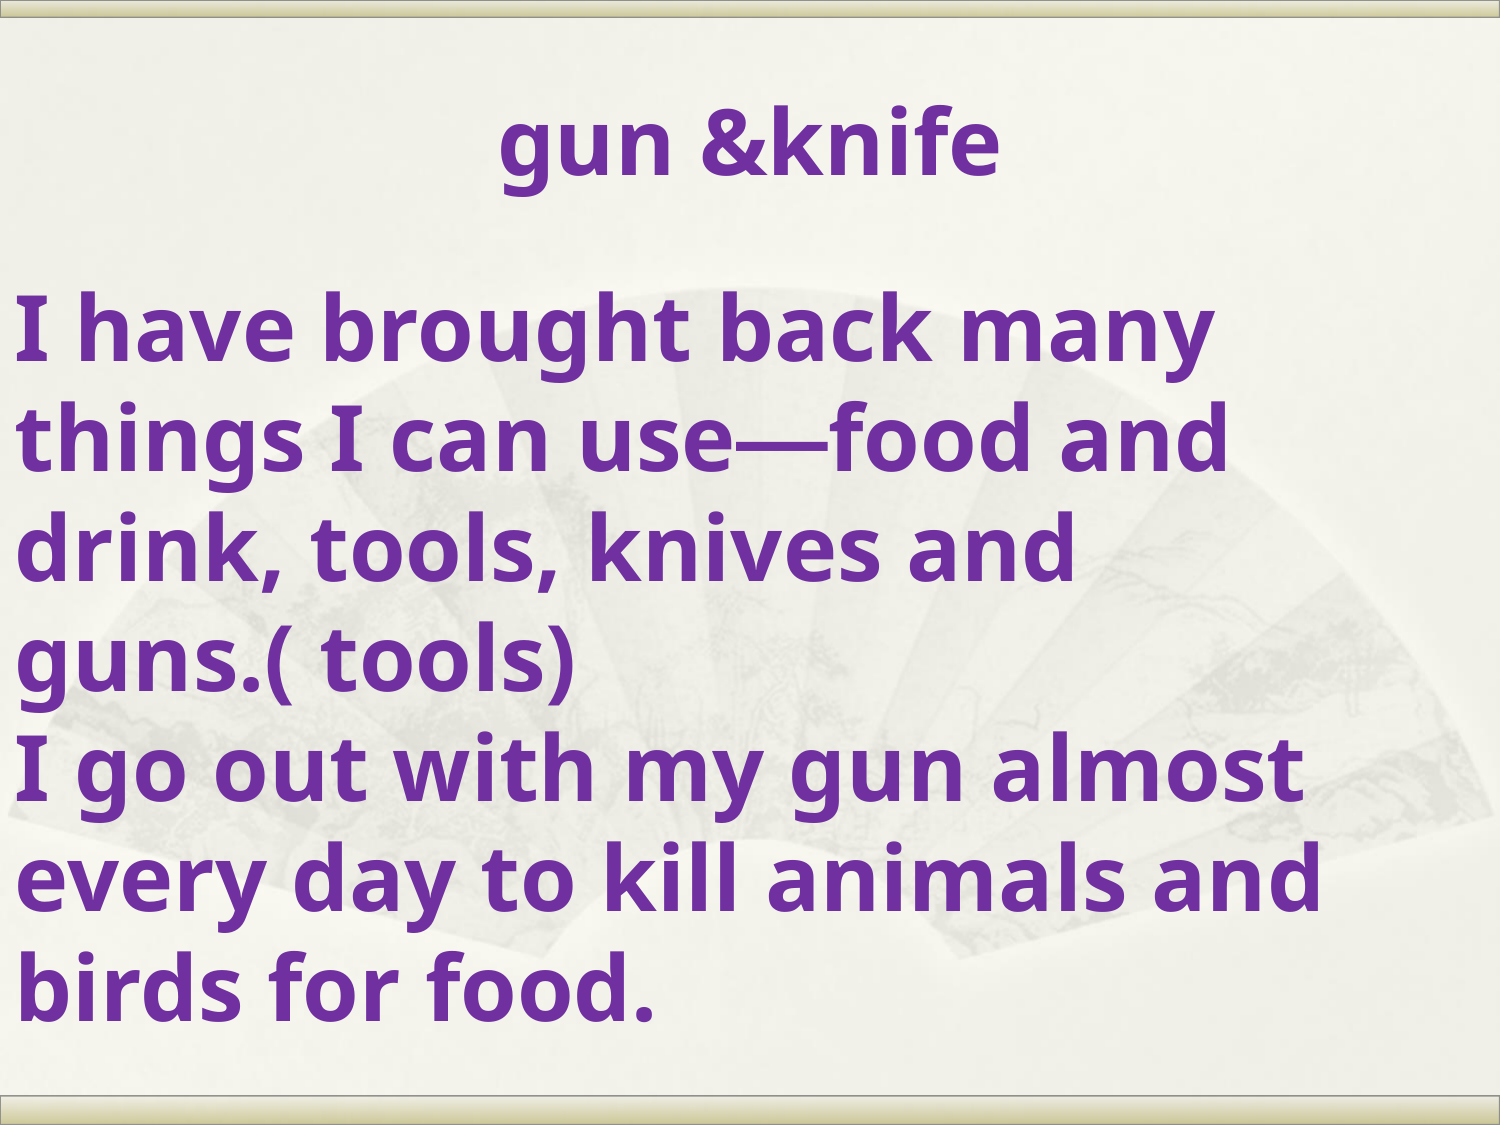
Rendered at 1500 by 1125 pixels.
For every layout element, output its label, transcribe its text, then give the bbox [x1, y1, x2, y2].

picture [0, 0, 1500, 1125]
title gun &knife [75, 45, 1425, 233]
text_box [81, 257, 1465, 915]
list I have brought back many things I can use—food and drink, tools, knives and guns.( tools) I go out with my gun almost every day to kill animals and birds for food. [0, 262, 1350, 1005]
